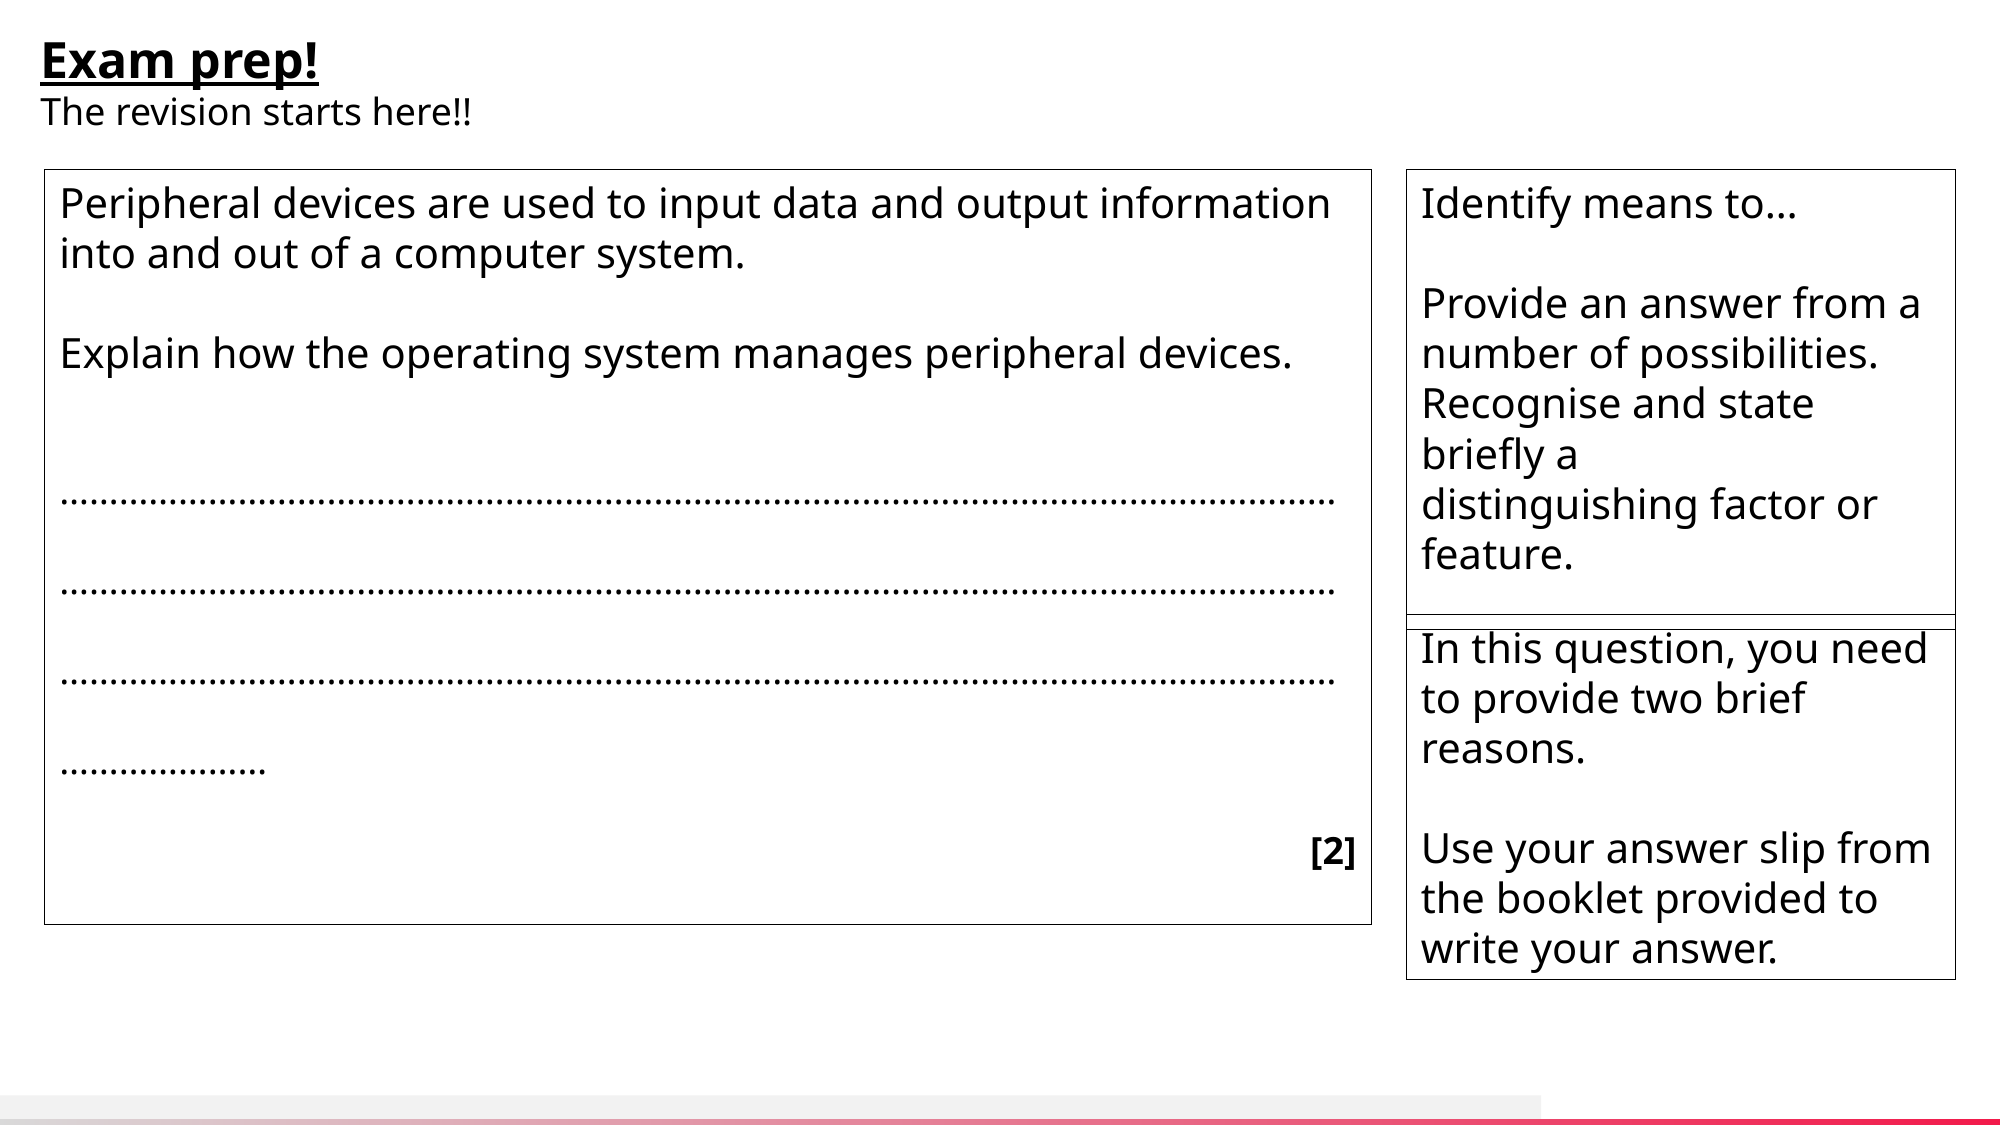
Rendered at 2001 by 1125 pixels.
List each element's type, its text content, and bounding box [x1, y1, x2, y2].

text_box Peripheral devices are used to input data and output information into and out of a computer system. Explain how the operating system manages peripheral devices. ………………………………………………………………………………………………………………………………………………………………………………………………………………………………………………………………………………………………………………………………………………………………………… [2] [44, 169, 1372, 925]
text_box Exam prep! The revision starts here!! [25, 21, 1095, 141]
text_box In this question, you need to provide two brief reasons. Use your answer slip from the booklet provided to write your answer. [1406, 614, 1956, 980]
text_box Identify means to… Provide an answer from a number of possibilities. Recognise and state briefly a distinguishing factor or feature. [1406, 169, 1956, 614]
